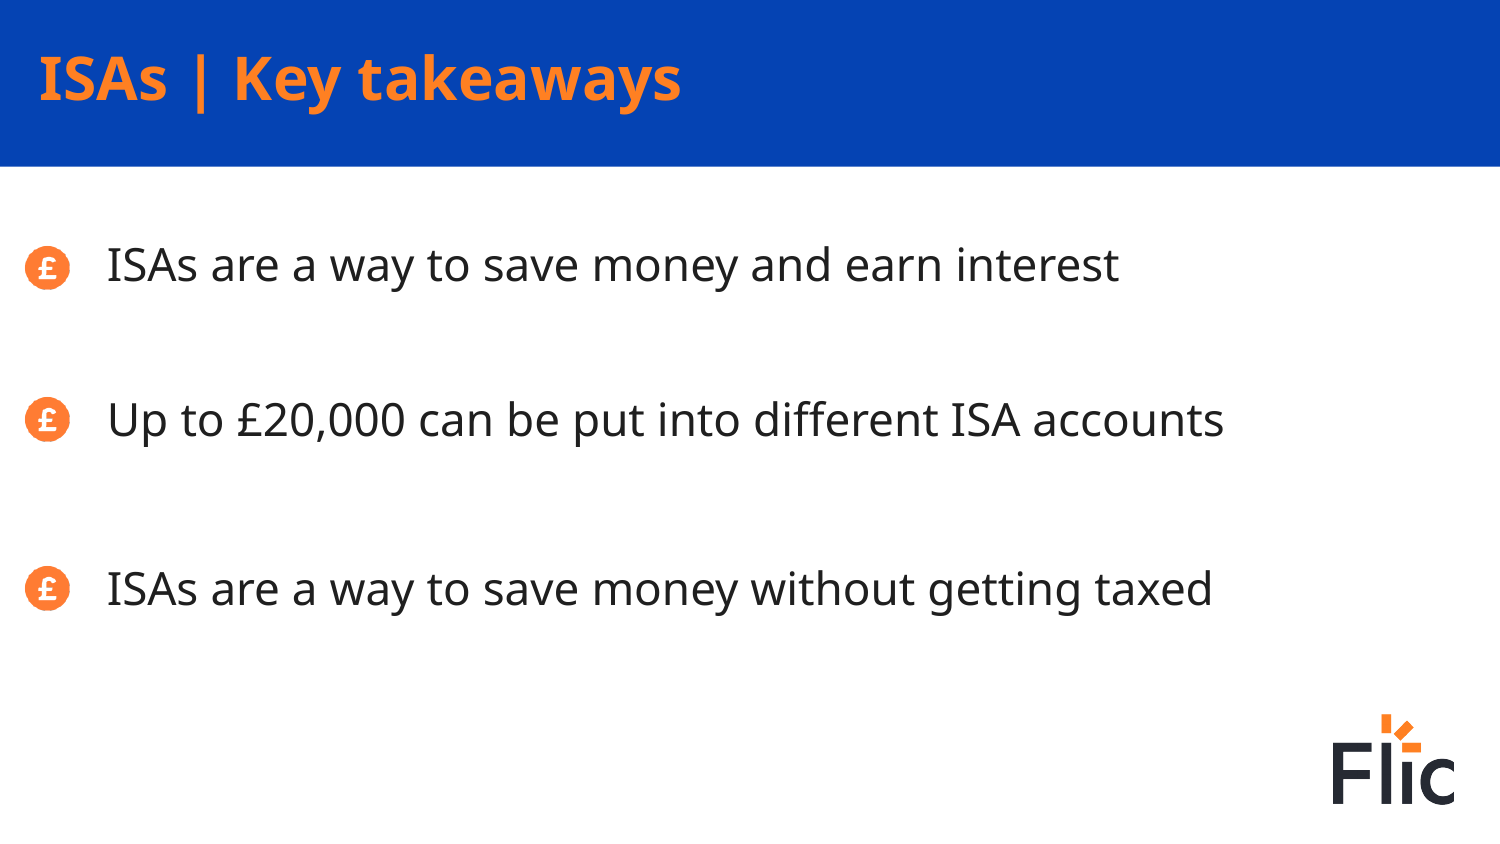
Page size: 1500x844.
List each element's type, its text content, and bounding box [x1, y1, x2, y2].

text_box ISAs | Key takeaways [24, 24, 1142, 128]
picture [24, 396, 71, 442]
text_box ISAs are a way to save money and earn interest [91, 220, 1500, 306]
picture [24, 565, 71, 611]
picture [24, 244, 71, 291]
text_box Up to £20,000 can be put into different ISA accounts [91, 376, 1500, 462]
picture [1333, 714, 1454, 805]
text_box ISAs are a way to save money without getting taxed [91, 544, 1500, 630]
